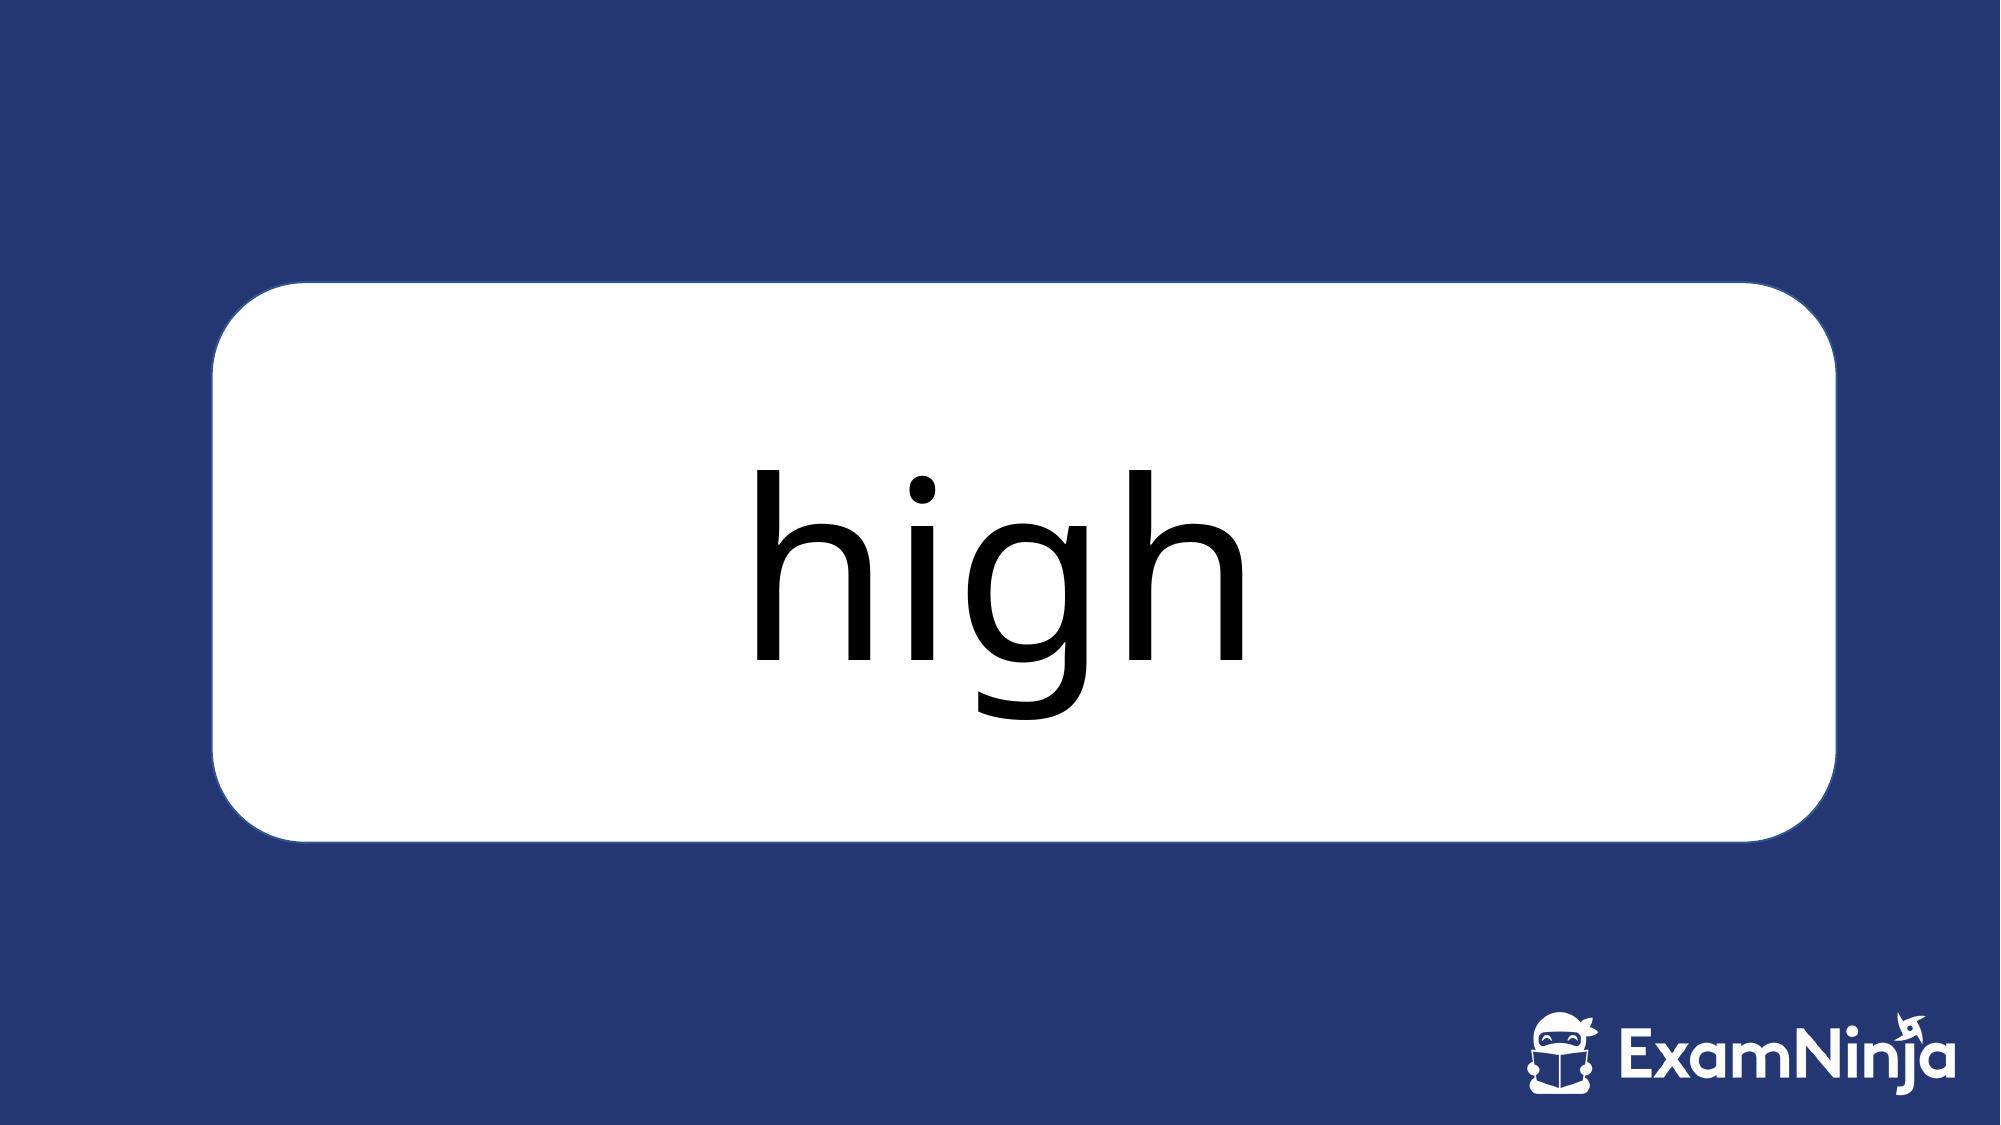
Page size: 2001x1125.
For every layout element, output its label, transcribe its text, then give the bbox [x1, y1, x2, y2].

text_box [210, 719, 1838, 844]
picture [1501, 1003, 1979, 1102]
text_box [210, 281, 1838, 403]
text_box high [143, 403, 1857, 719]
